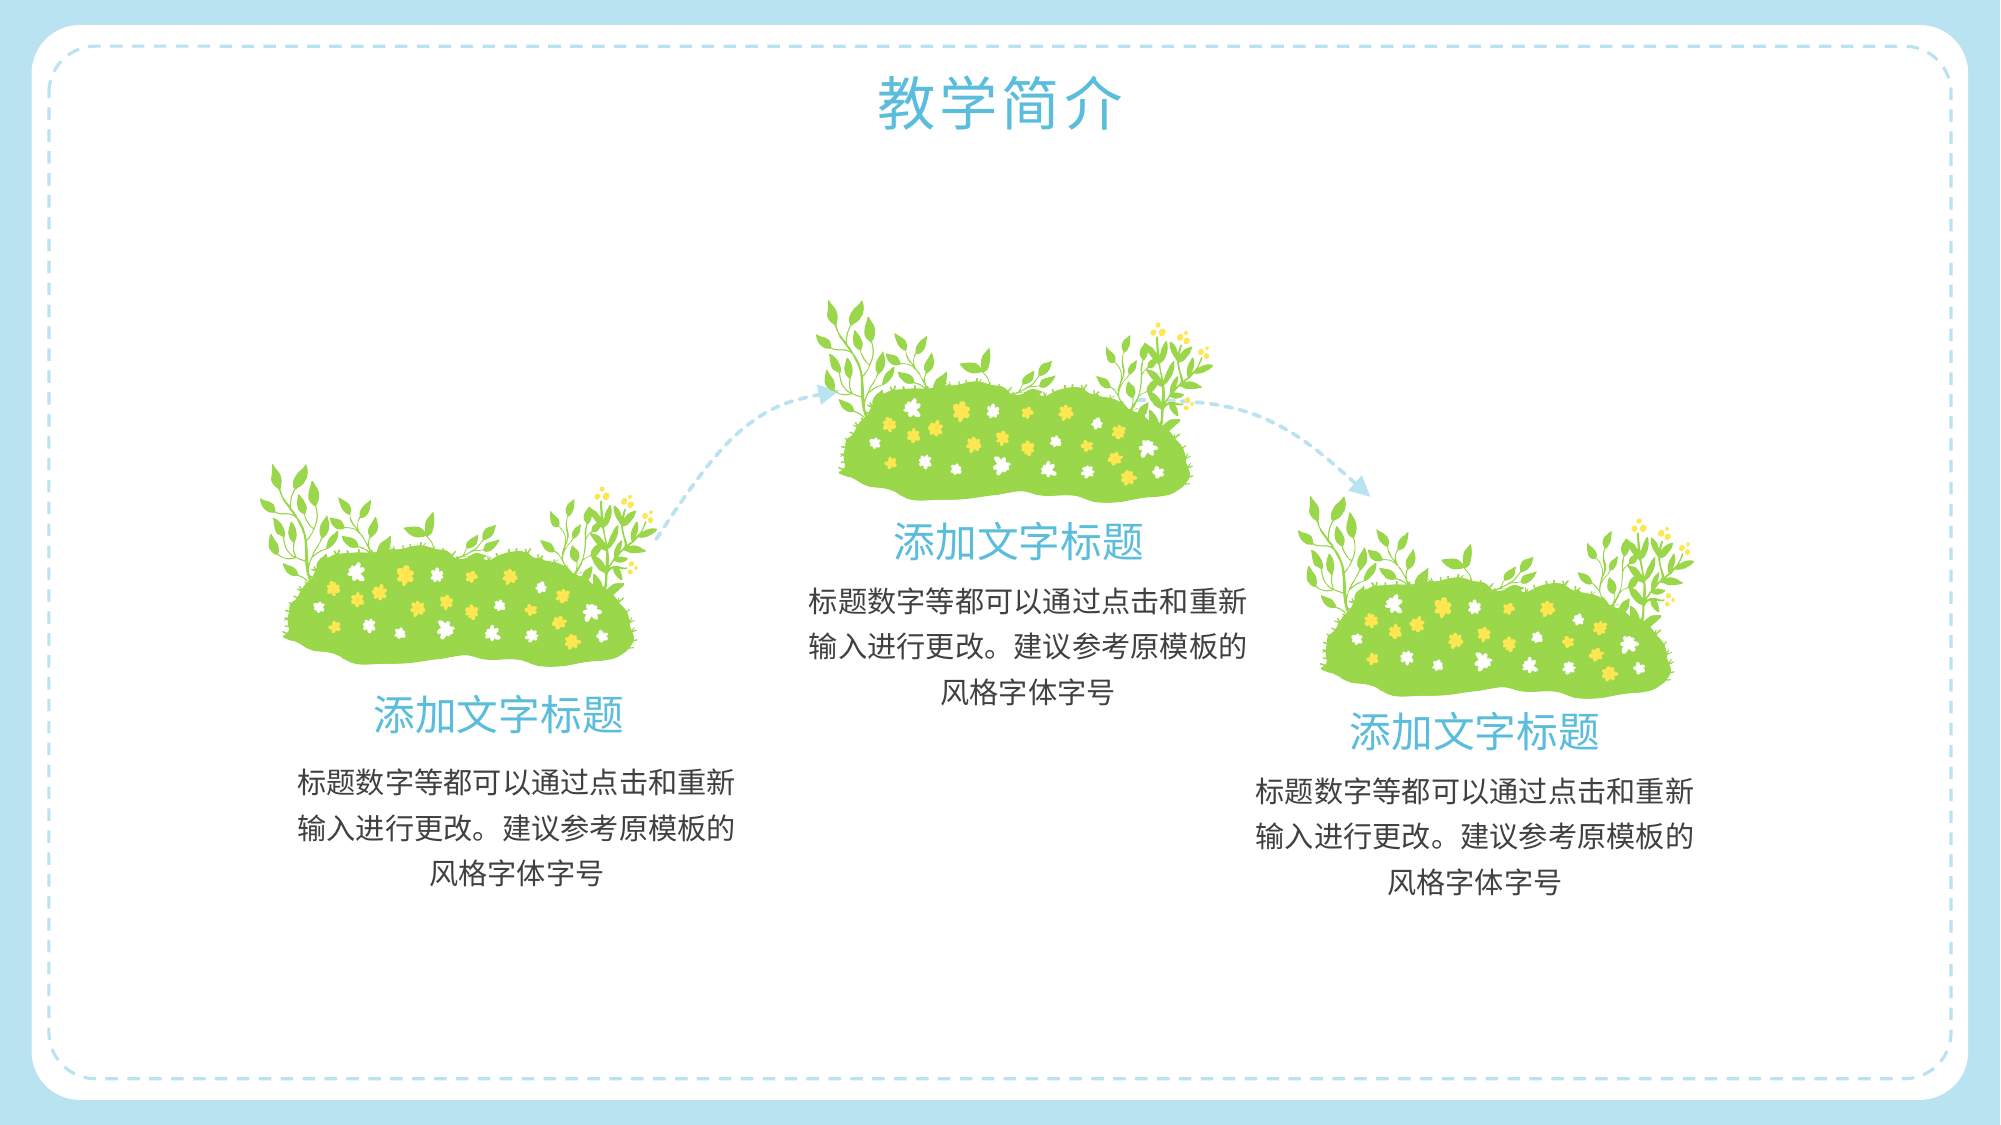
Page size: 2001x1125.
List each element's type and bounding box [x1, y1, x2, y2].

text_box [0, 0, 2000, 1125]
picture [816, 300, 1213, 503]
picture [1298, 496, 1694, 699]
picture [260, 464, 657, 667]
text_box [31, 24, 1969, 1100]
